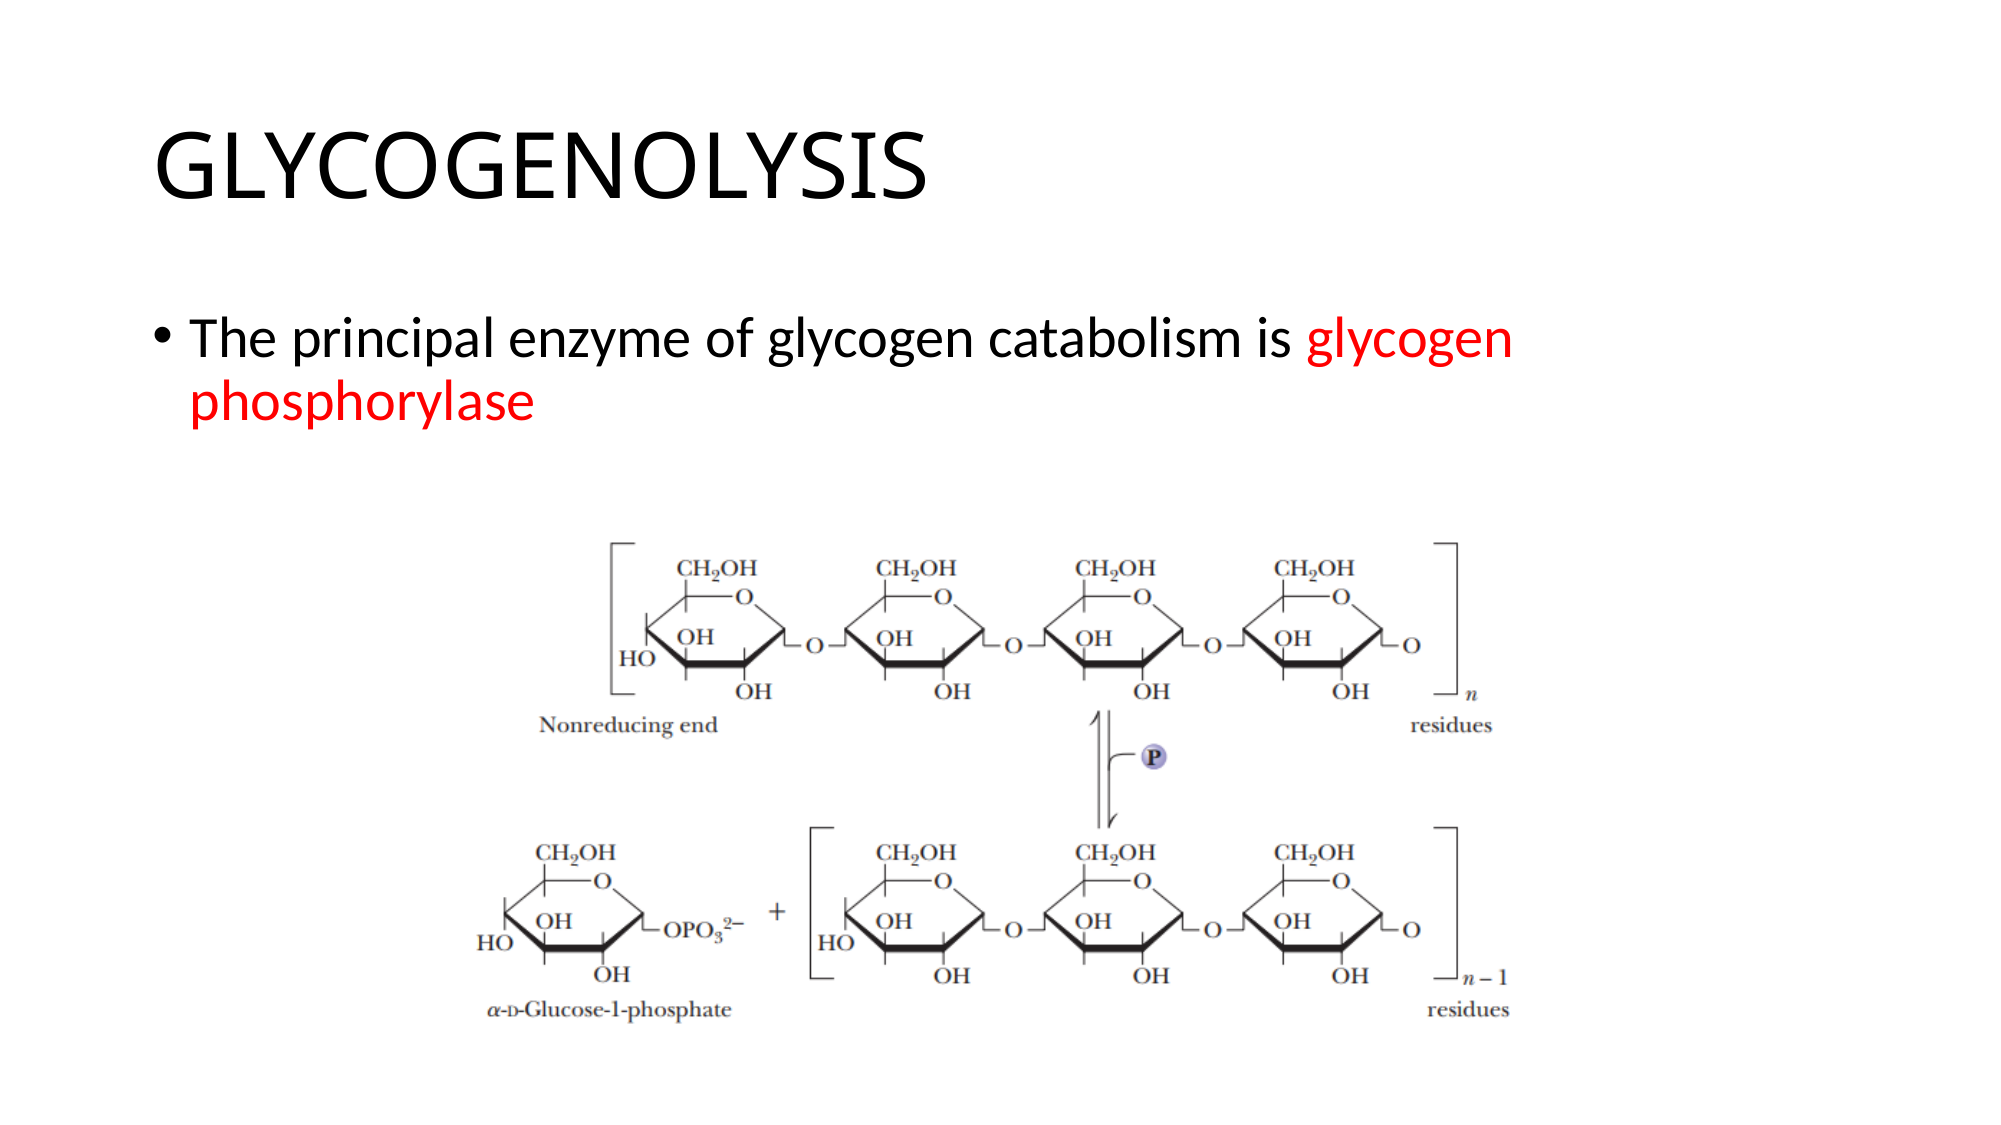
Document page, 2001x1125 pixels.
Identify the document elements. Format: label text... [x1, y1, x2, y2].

title GLYCOGENOLYSIS [137, 59, 1863, 278]
picture [409, 504, 1540, 1087]
list The principal enzyme of glycogen catabolism is glycogen phosphorylase [137, 299, 1863, 1014]
